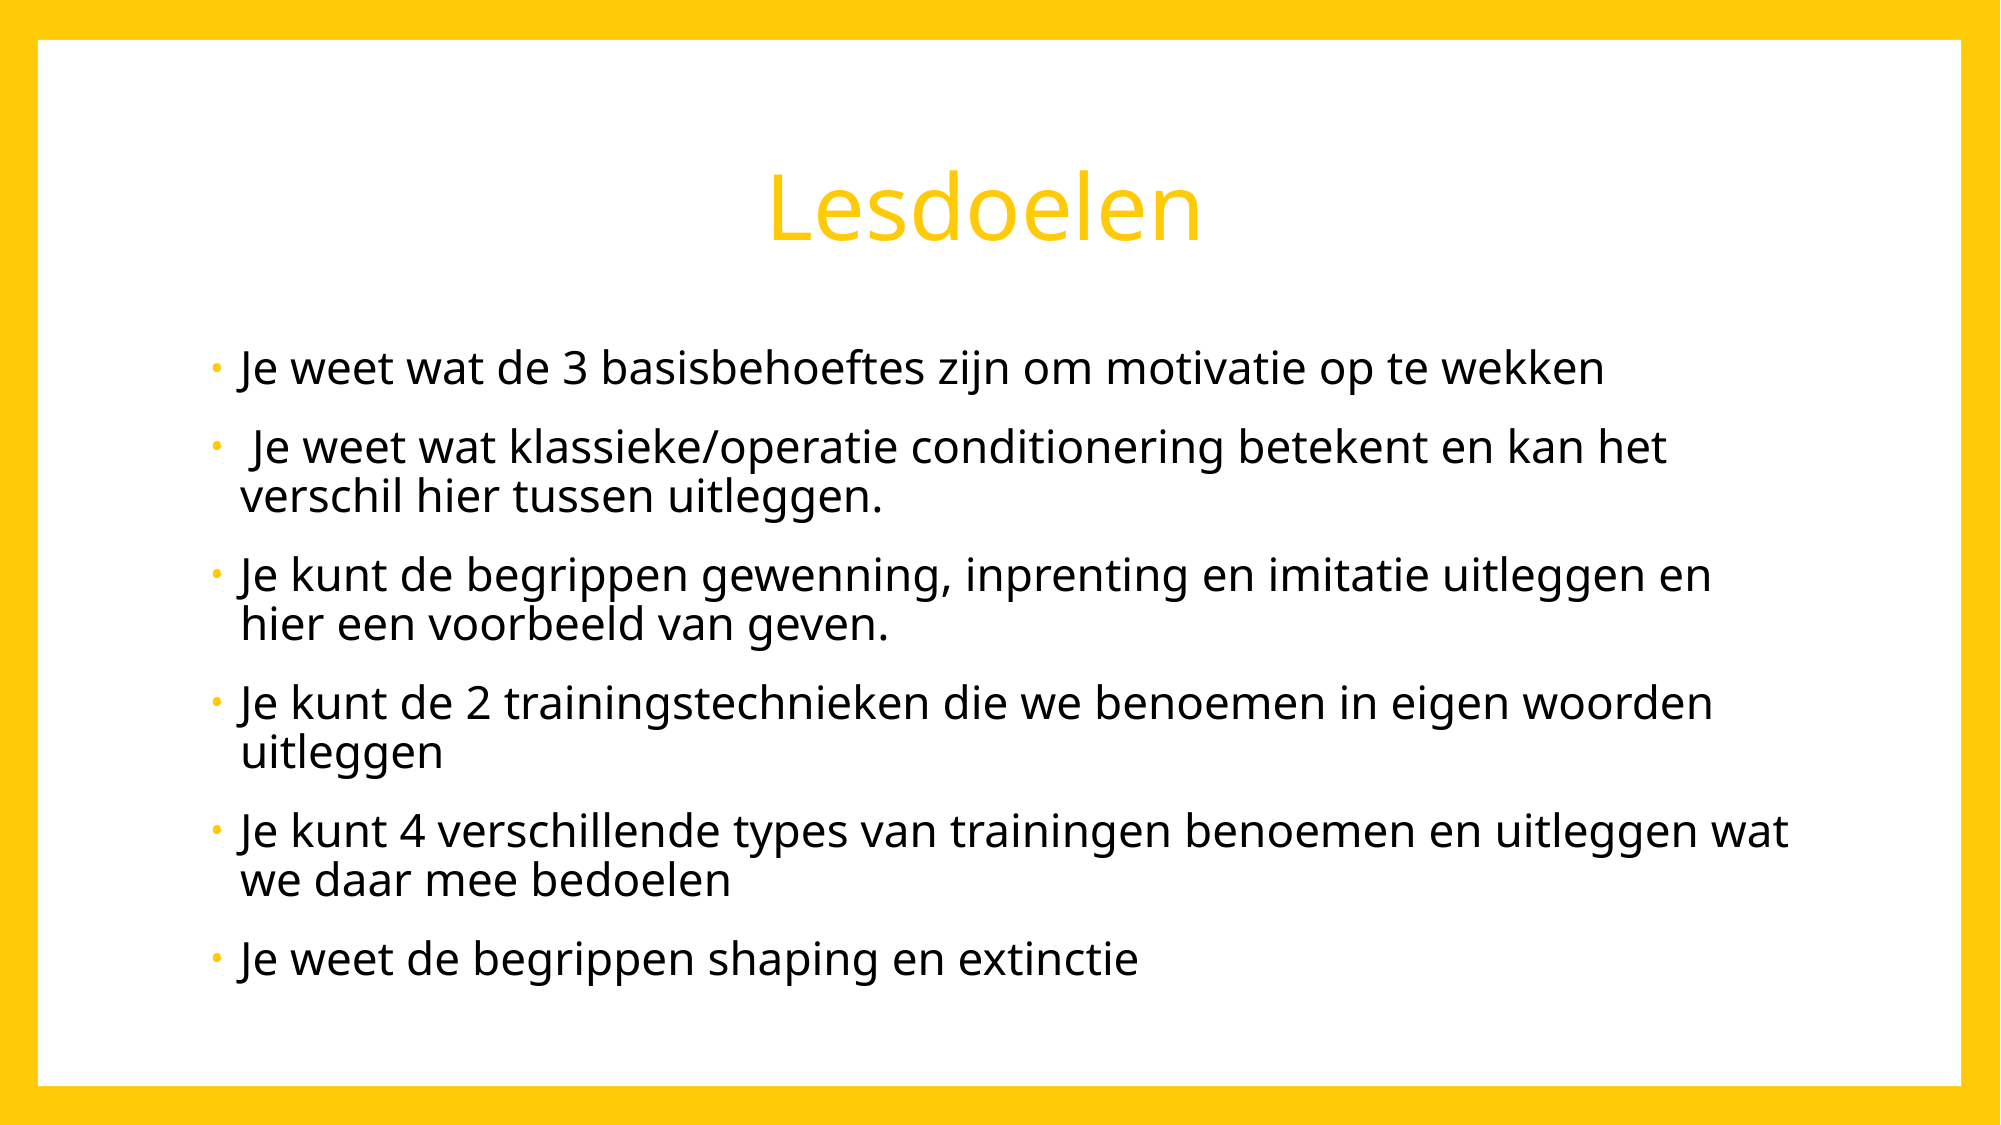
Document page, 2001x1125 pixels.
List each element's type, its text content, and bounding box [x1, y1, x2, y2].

list Je weet wat de 3 basisbehoeftes zijn om motivatie op te wekken Je weet wat klassieke/operatie conditionering betekent en kan het verschil hier tussen uitleggen. Je kunt de begrippen gewenning, inprenting en imitatie uitleggen en hier een voorbeeld van geven. Je kunt de 2 trainingstechnieken die we benoemen in eigen woorden uitleggen Je kunt 4 verschillende types van trainingen benoemen en uitleggen wat we daar mee bedoelen Je weet de begrippen shaping en extinctie [187, 337, 1808, 1000]
title Lesdoelen [187, 99, 1808, 323]
